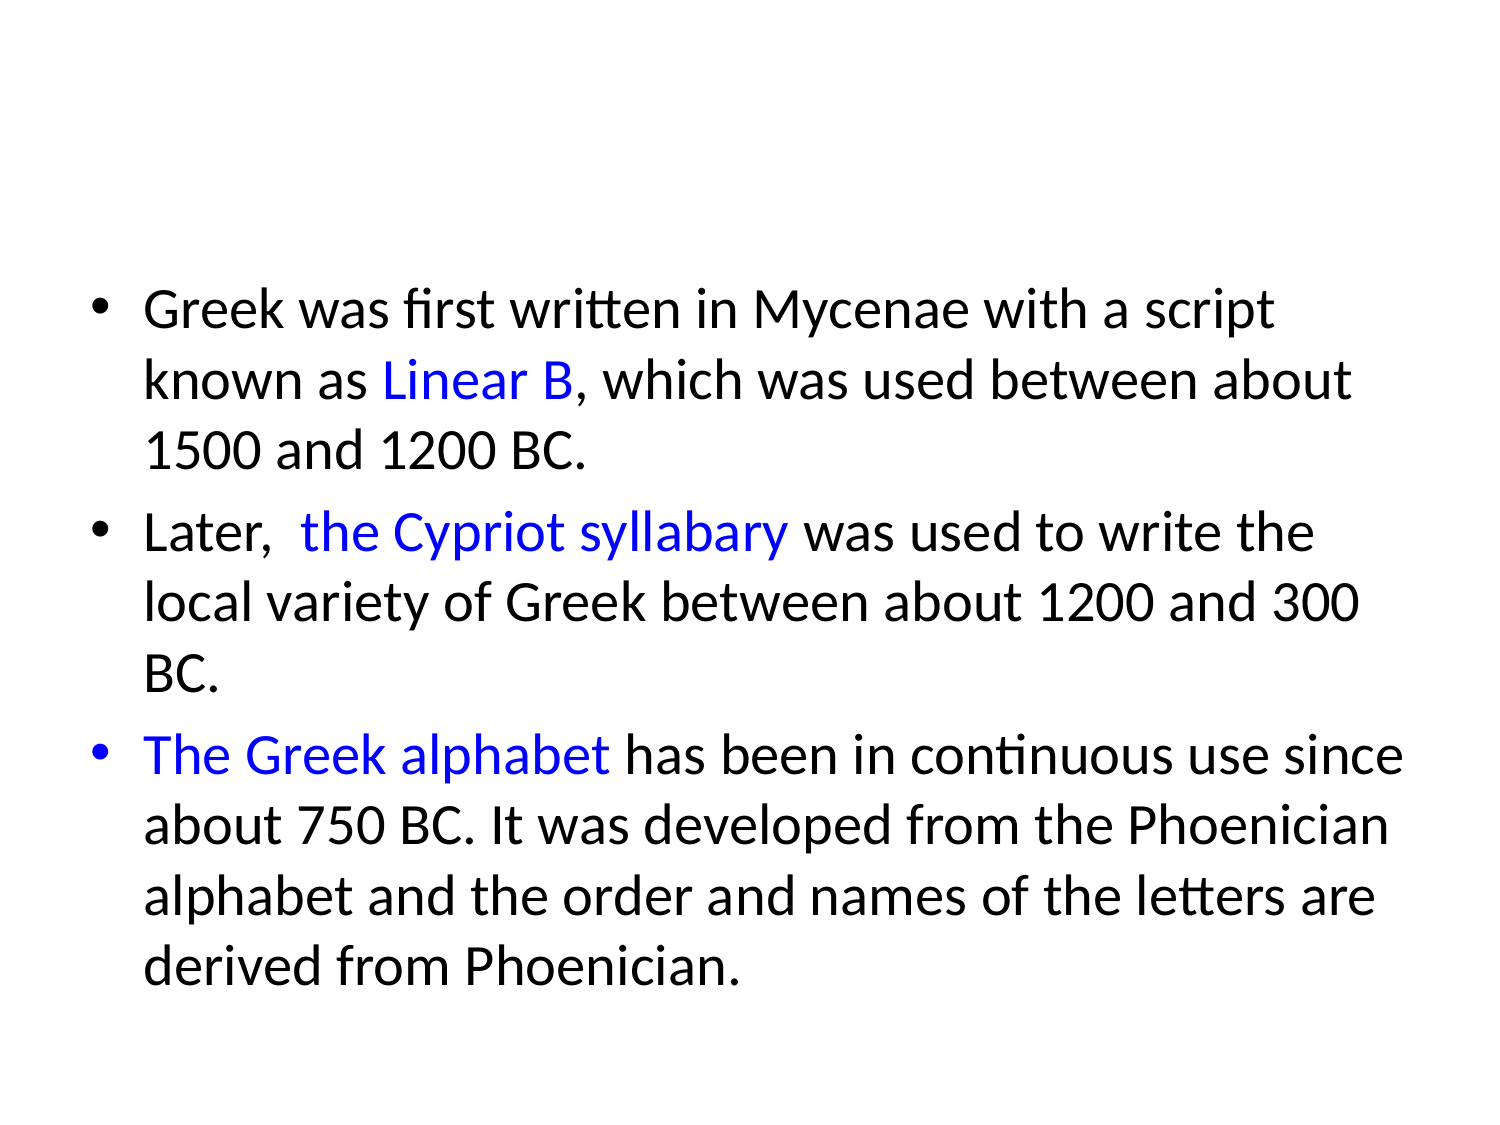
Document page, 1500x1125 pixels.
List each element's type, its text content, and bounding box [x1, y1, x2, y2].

list Greek was first written in Mycenae with a script known as Linear B, which was used between about 1500 and 1200 BC. Later, the Cypriot syllabary was used to write the local variety of Greek between about 1200 and 300 BC. The Greek alphabet has been in continuous use since about 750 BC. It was developed from the Phoenician alphabet and the order and names of the letters are derived from Phoenician. [75, 262, 1425, 1005]
